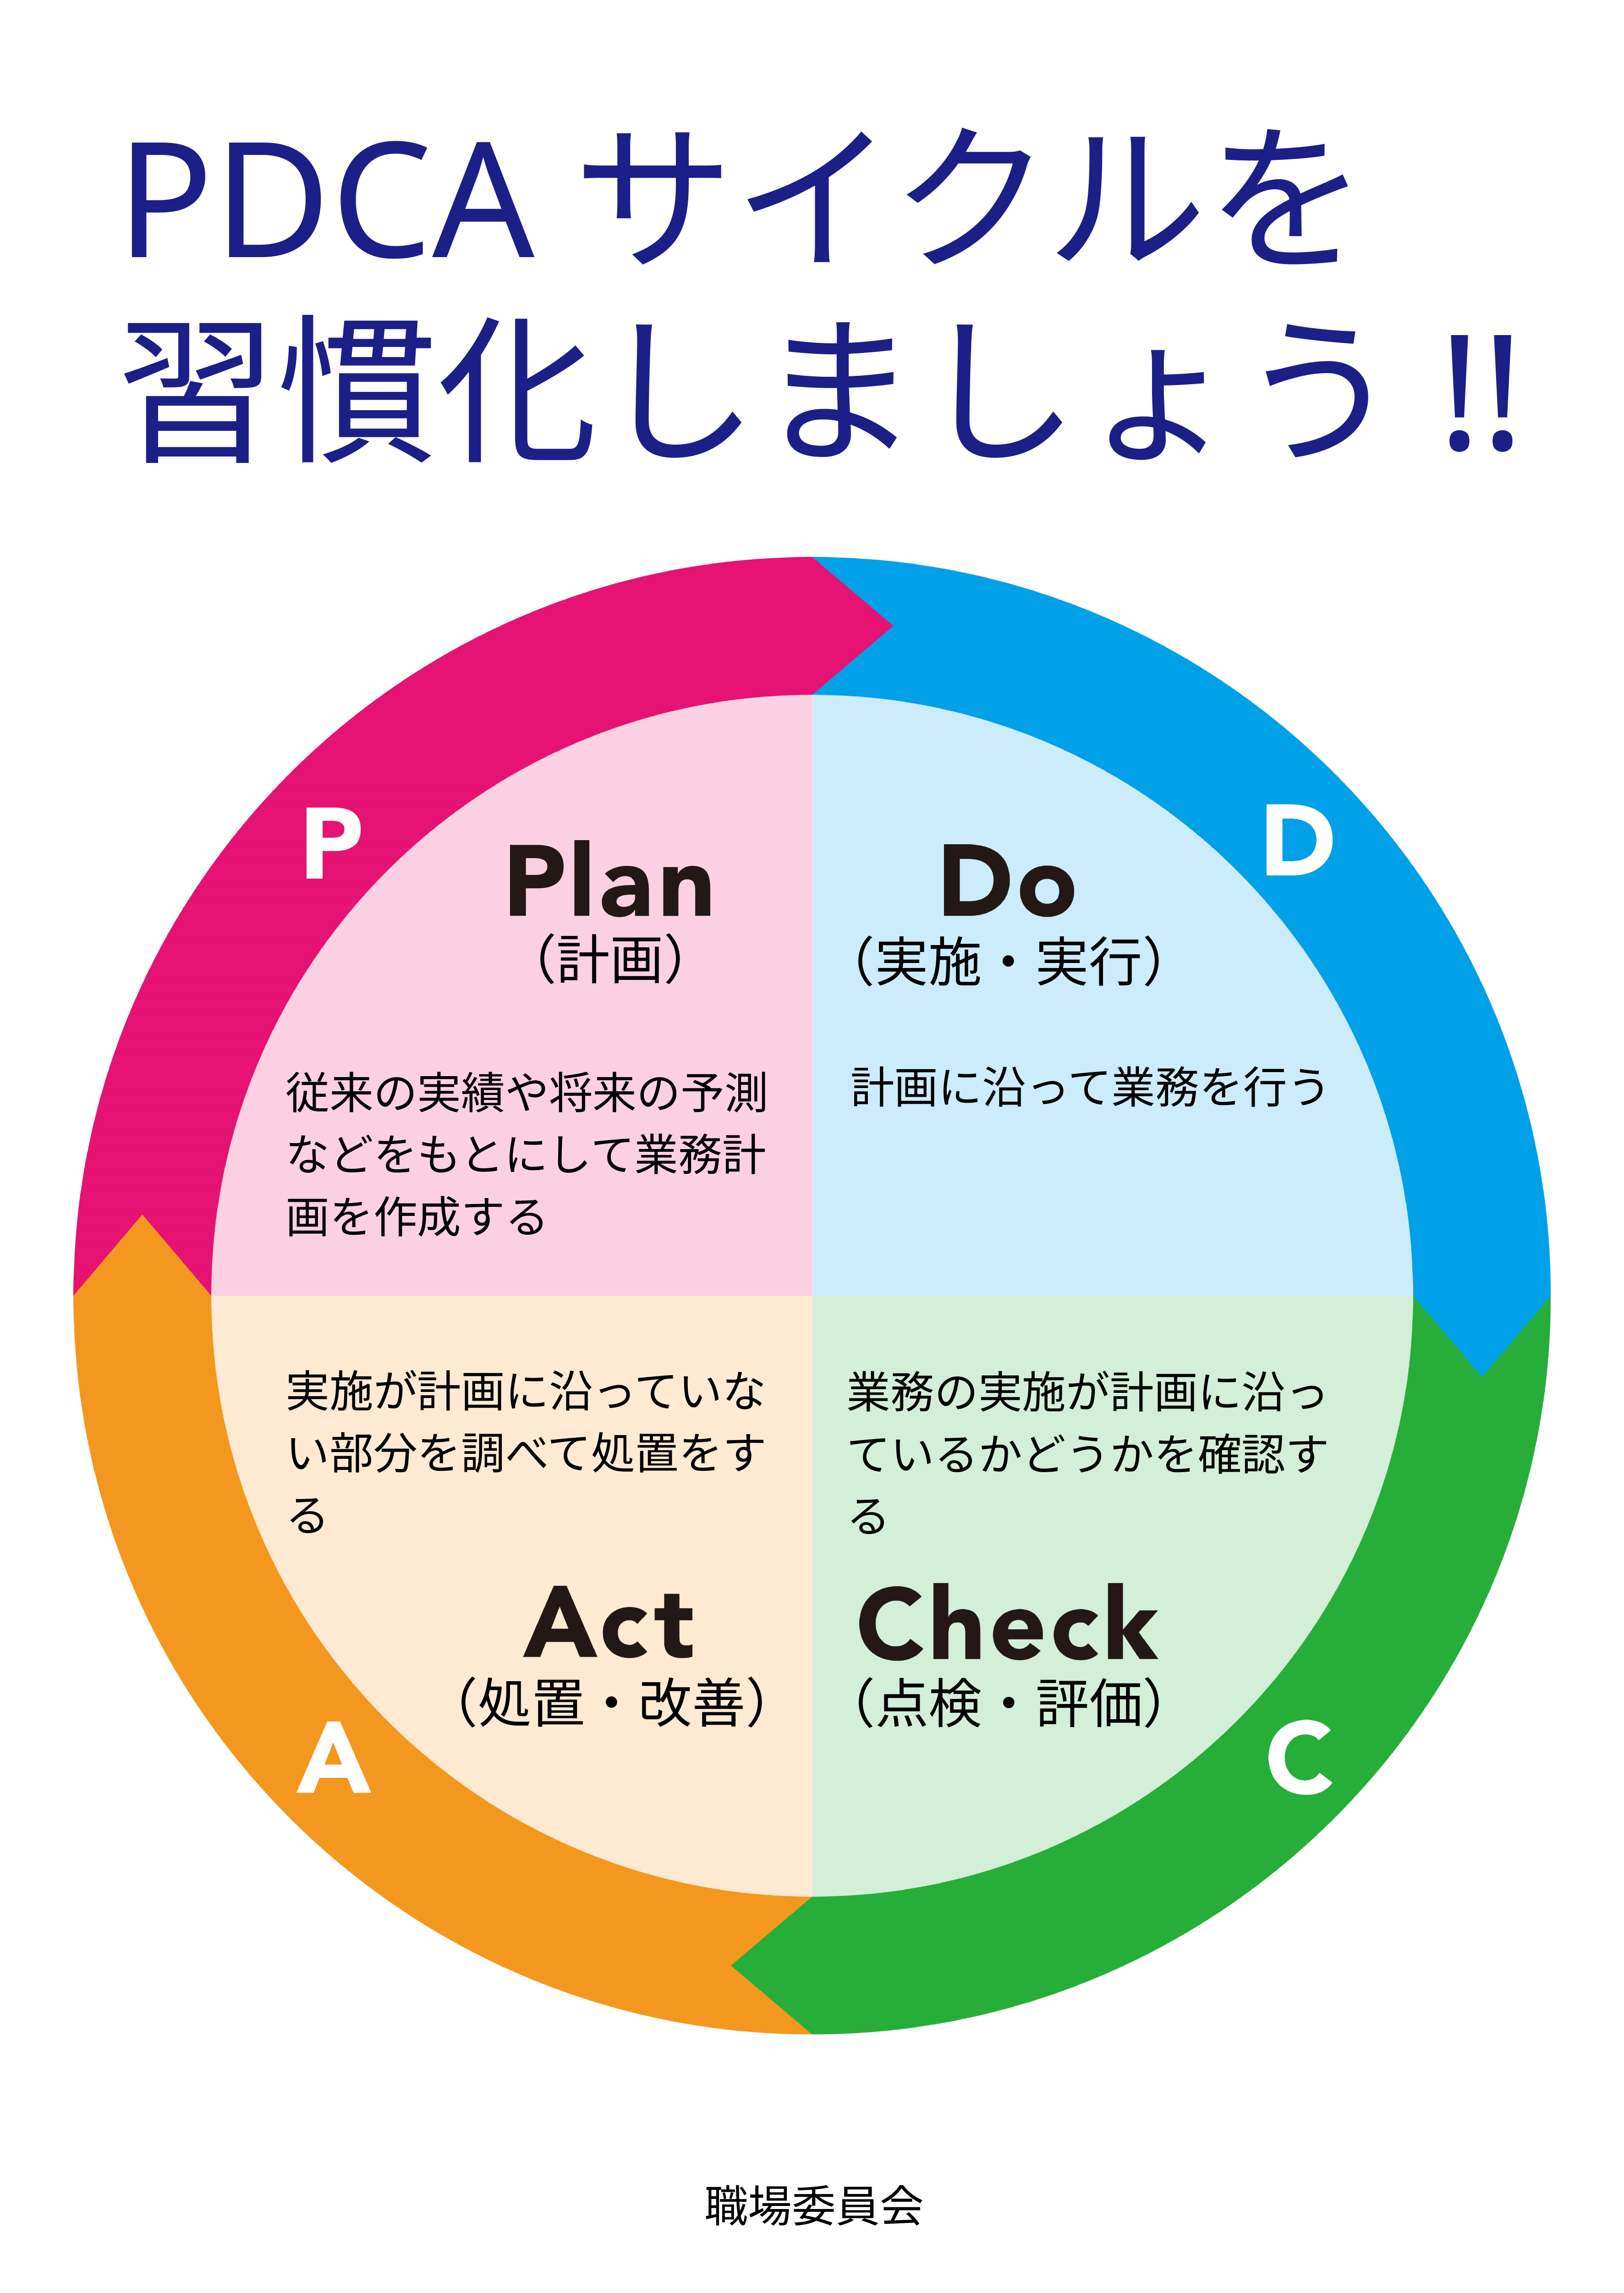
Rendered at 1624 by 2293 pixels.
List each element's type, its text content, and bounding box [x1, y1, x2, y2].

picture [73, 557, 1551, 2035]
picture [826, 557, 1551, 1271]
text_box 職場委員会 [697, 2175, 931, 2235]
picture [1267, 805, 1332, 875]
text_box PDCAサイクルを 習慣化しましょう!! [110, 93, 1609, 486]
